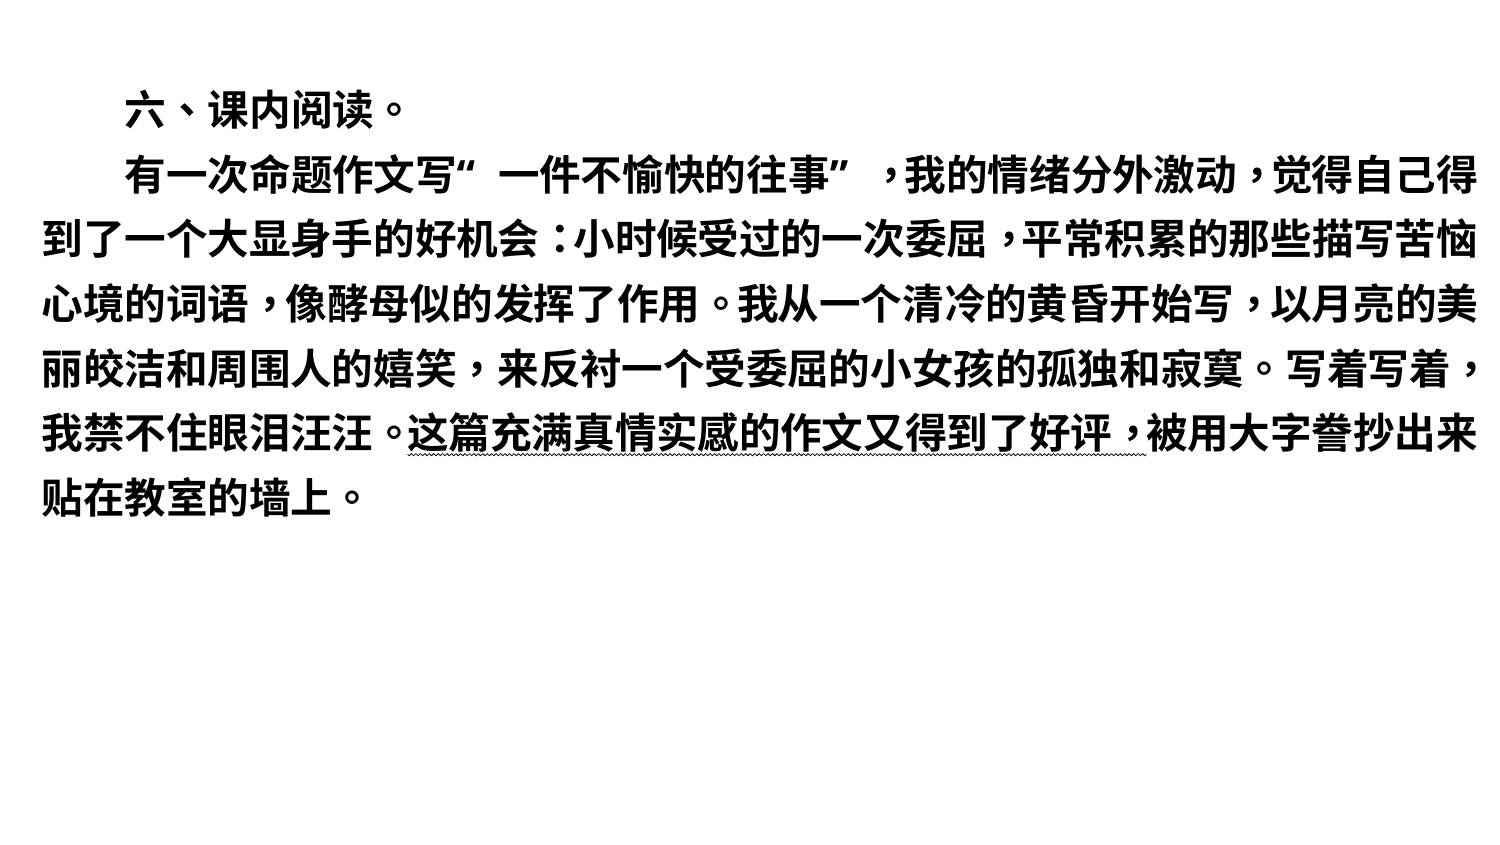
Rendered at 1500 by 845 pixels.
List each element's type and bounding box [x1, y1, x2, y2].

text_box [41, 78, 1479, 725]
